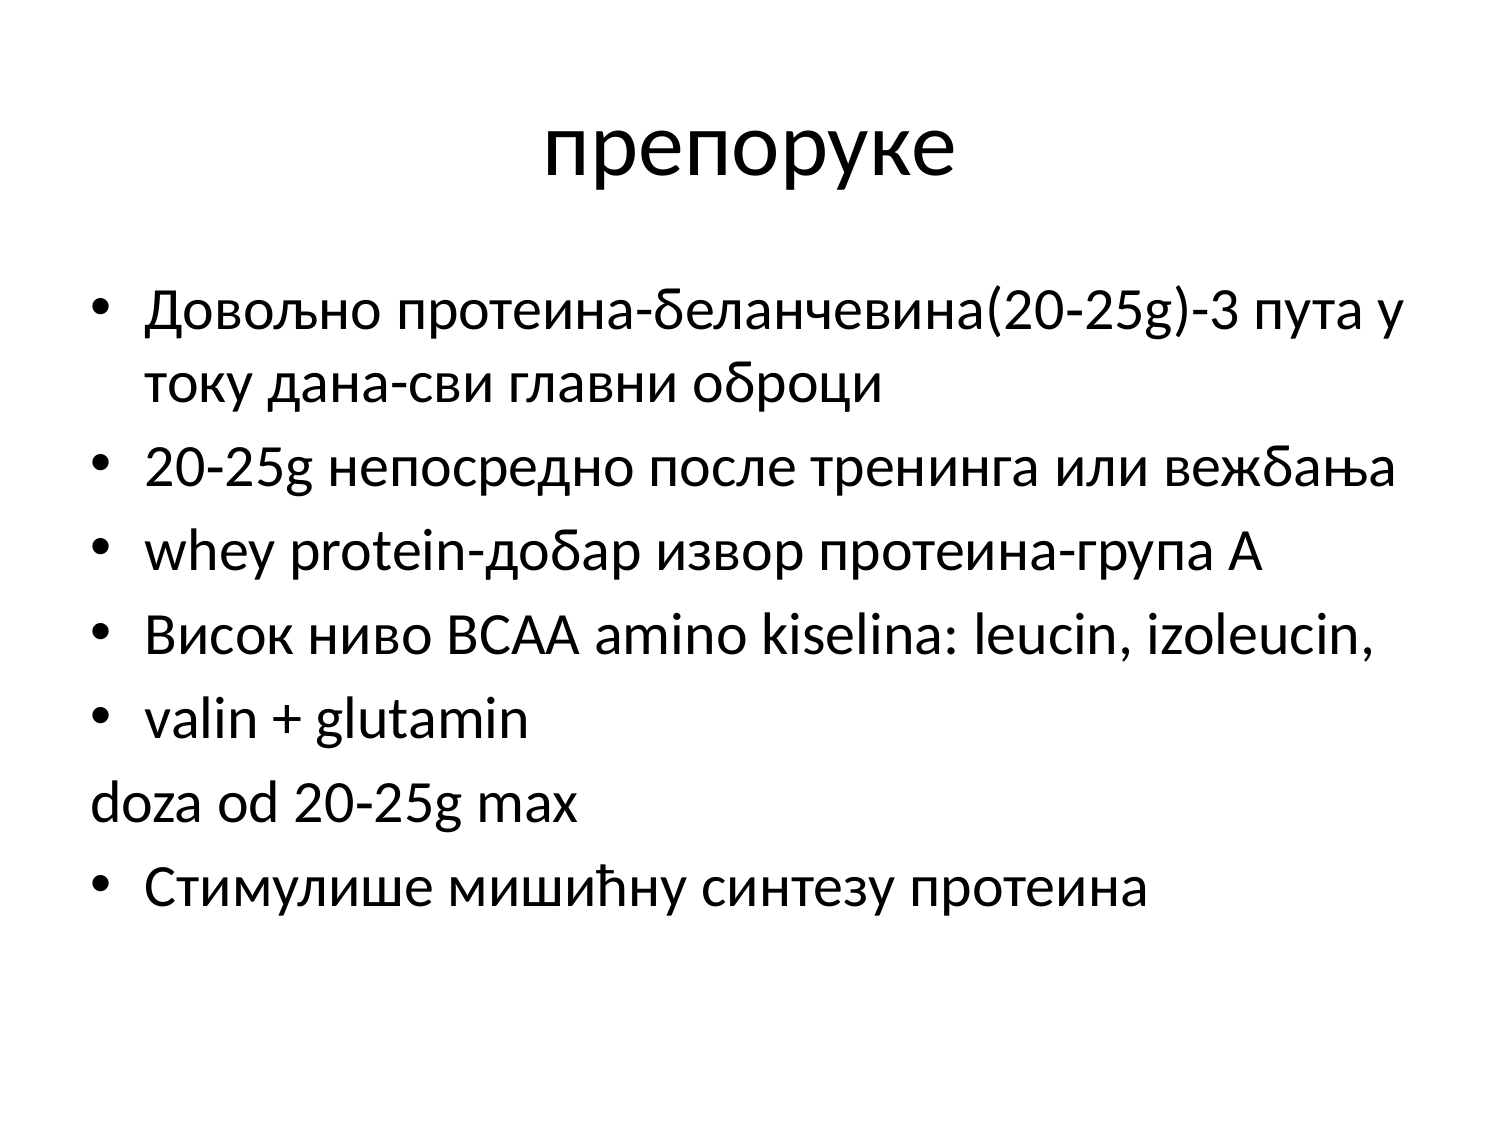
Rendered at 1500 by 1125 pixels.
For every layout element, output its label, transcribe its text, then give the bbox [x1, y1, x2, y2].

title препоруке [75, 45, 1425, 233]
list Довољно протеина-беланчевина(20‐25g)-3 пута у току дана-сви главни оброци 20‐25g непосредно после тренинга или вежбања whey protein-добар извор протеина-група А Висок ниво BCAA amino kiselina: leucin, izoleucin, valin + glutamin doza od 20‐25g max Стимулише мишићну синтезу протеина [75, 262, 1425, 1005]
